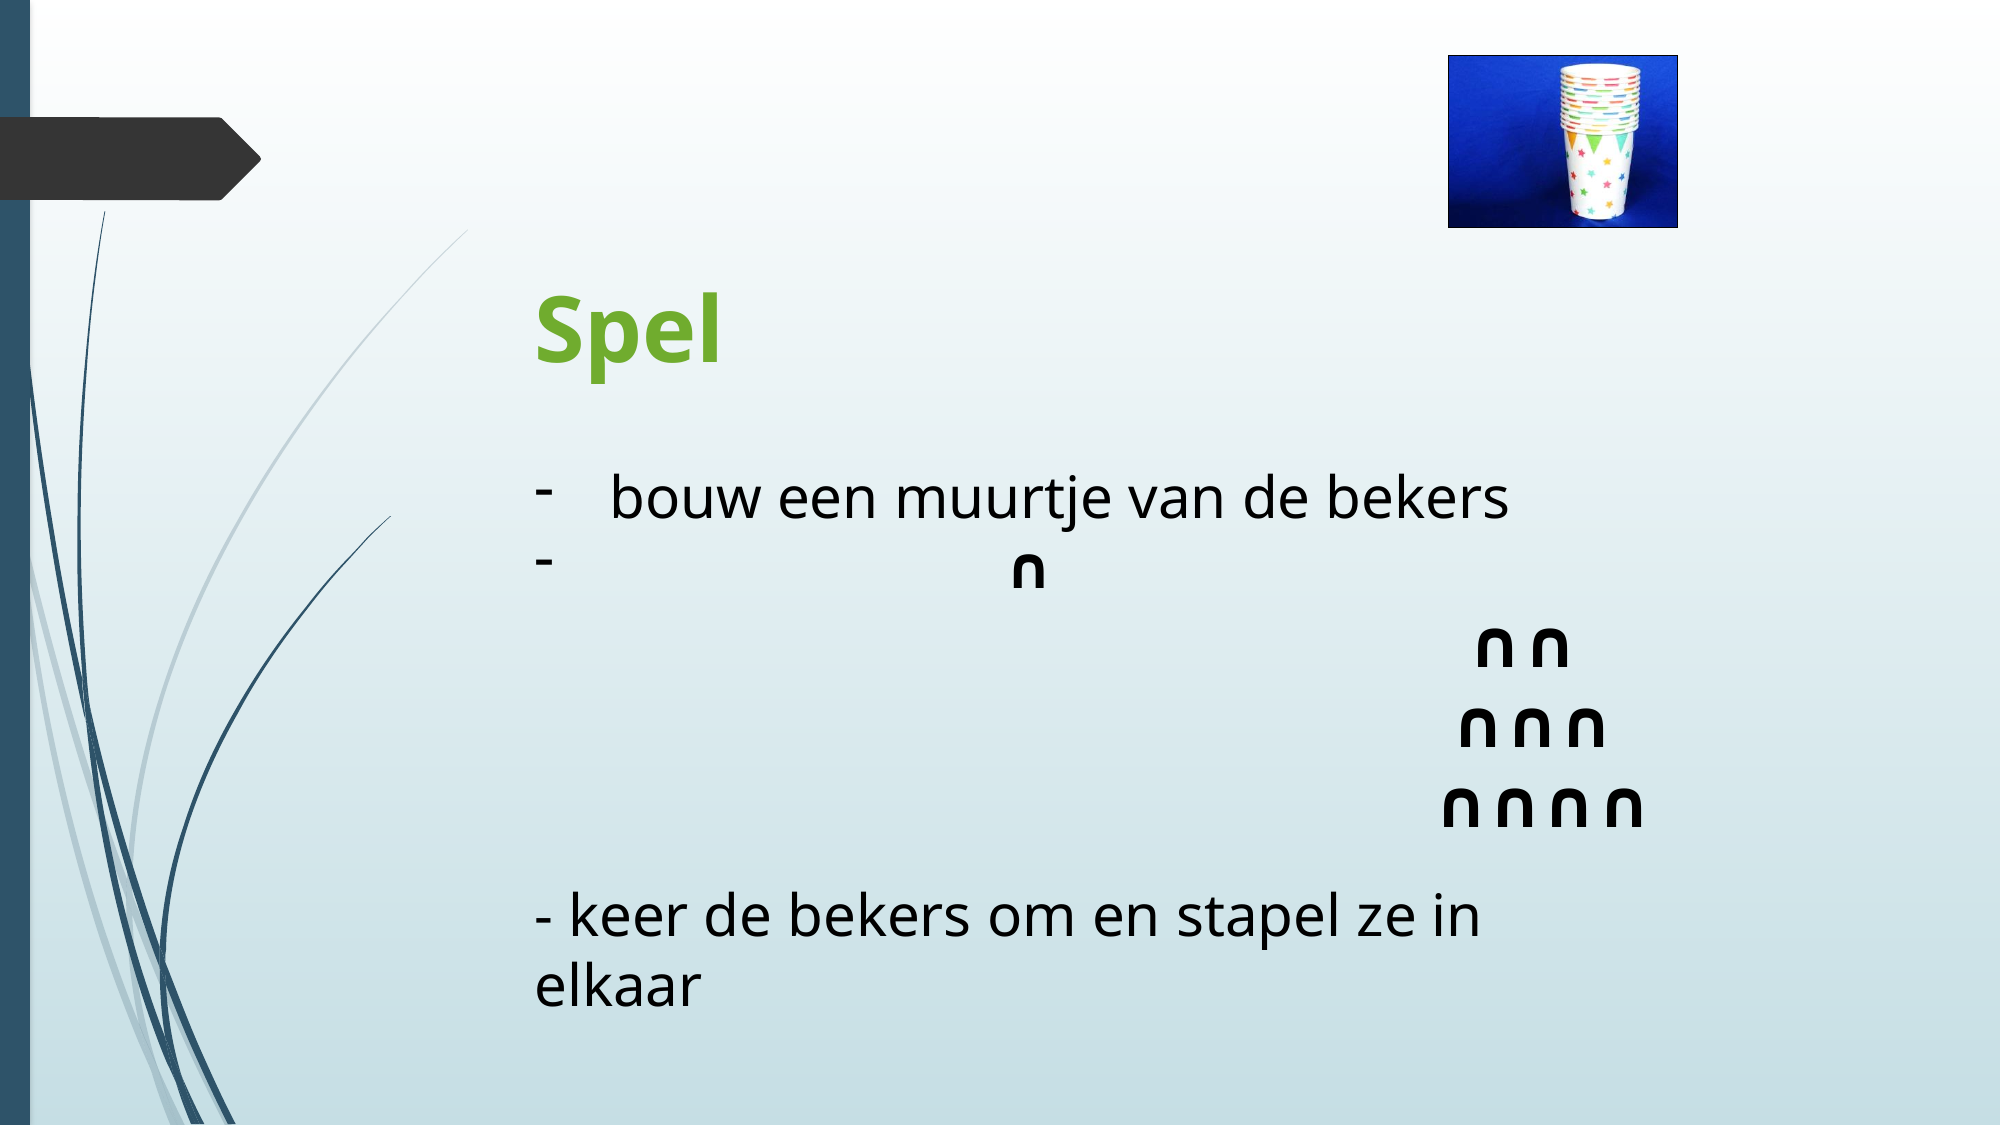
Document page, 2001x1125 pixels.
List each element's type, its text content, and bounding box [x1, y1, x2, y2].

text_box Spel bouw een muurtje van de bekers ∩ ∩∩ ∩∩∩ ∩∩∩∩ - keer de bekers om en stapel ze in elkaar [519, 263, 1678, 1071]
picture [1448, 55, 1678, 228]
